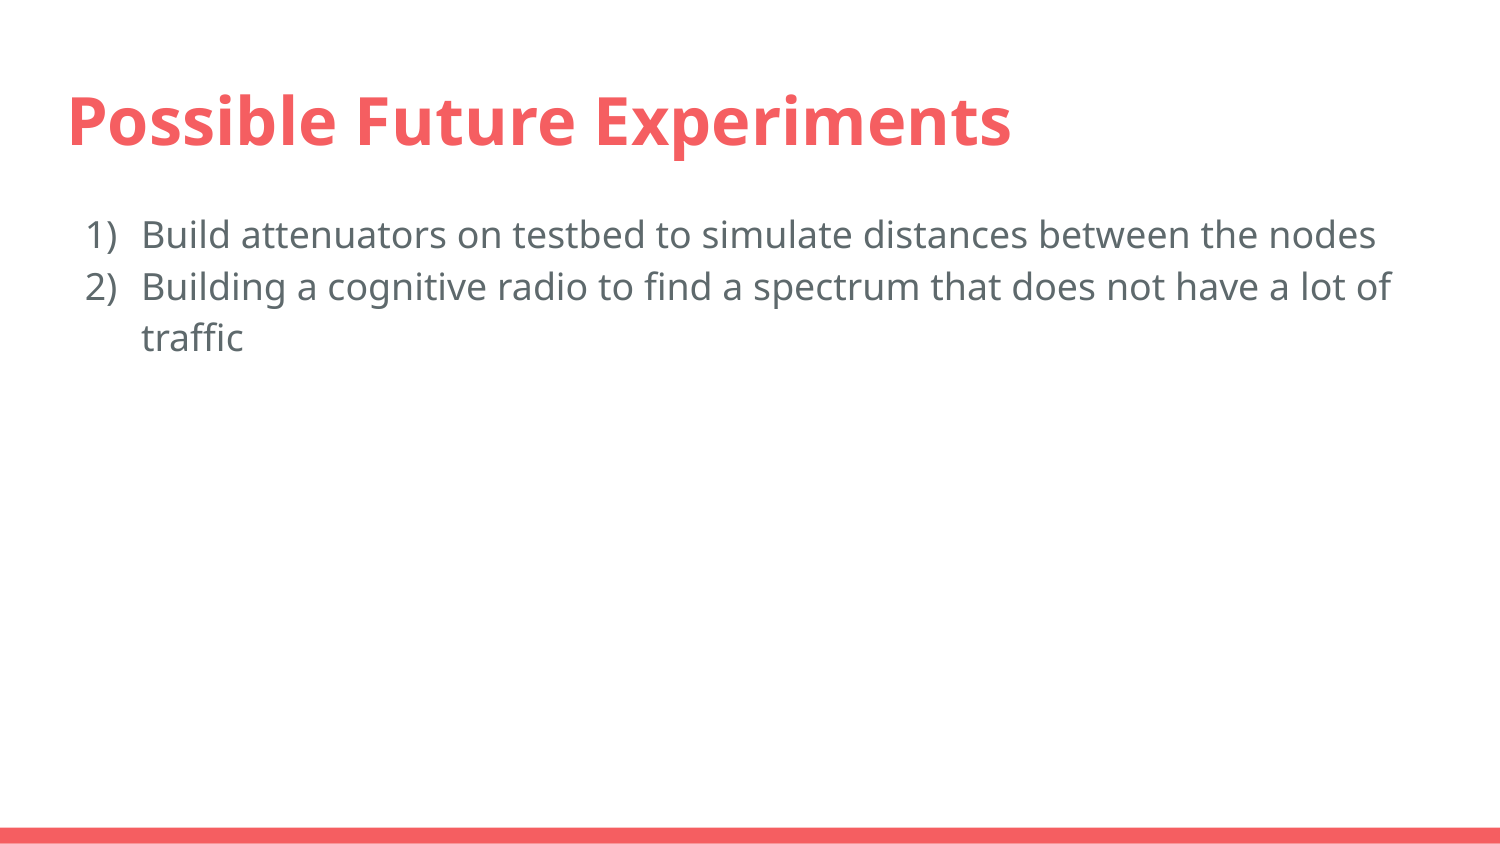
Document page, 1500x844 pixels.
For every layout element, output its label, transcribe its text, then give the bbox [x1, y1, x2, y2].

title Possible Future Experiments [51, 64, 1449, 167]
list Build attenuators on testbed to simulate distances between the nodes Building a cognitive radio to find a spectrum that does not have a lot of traffic [51, 189, 1449, 750]
